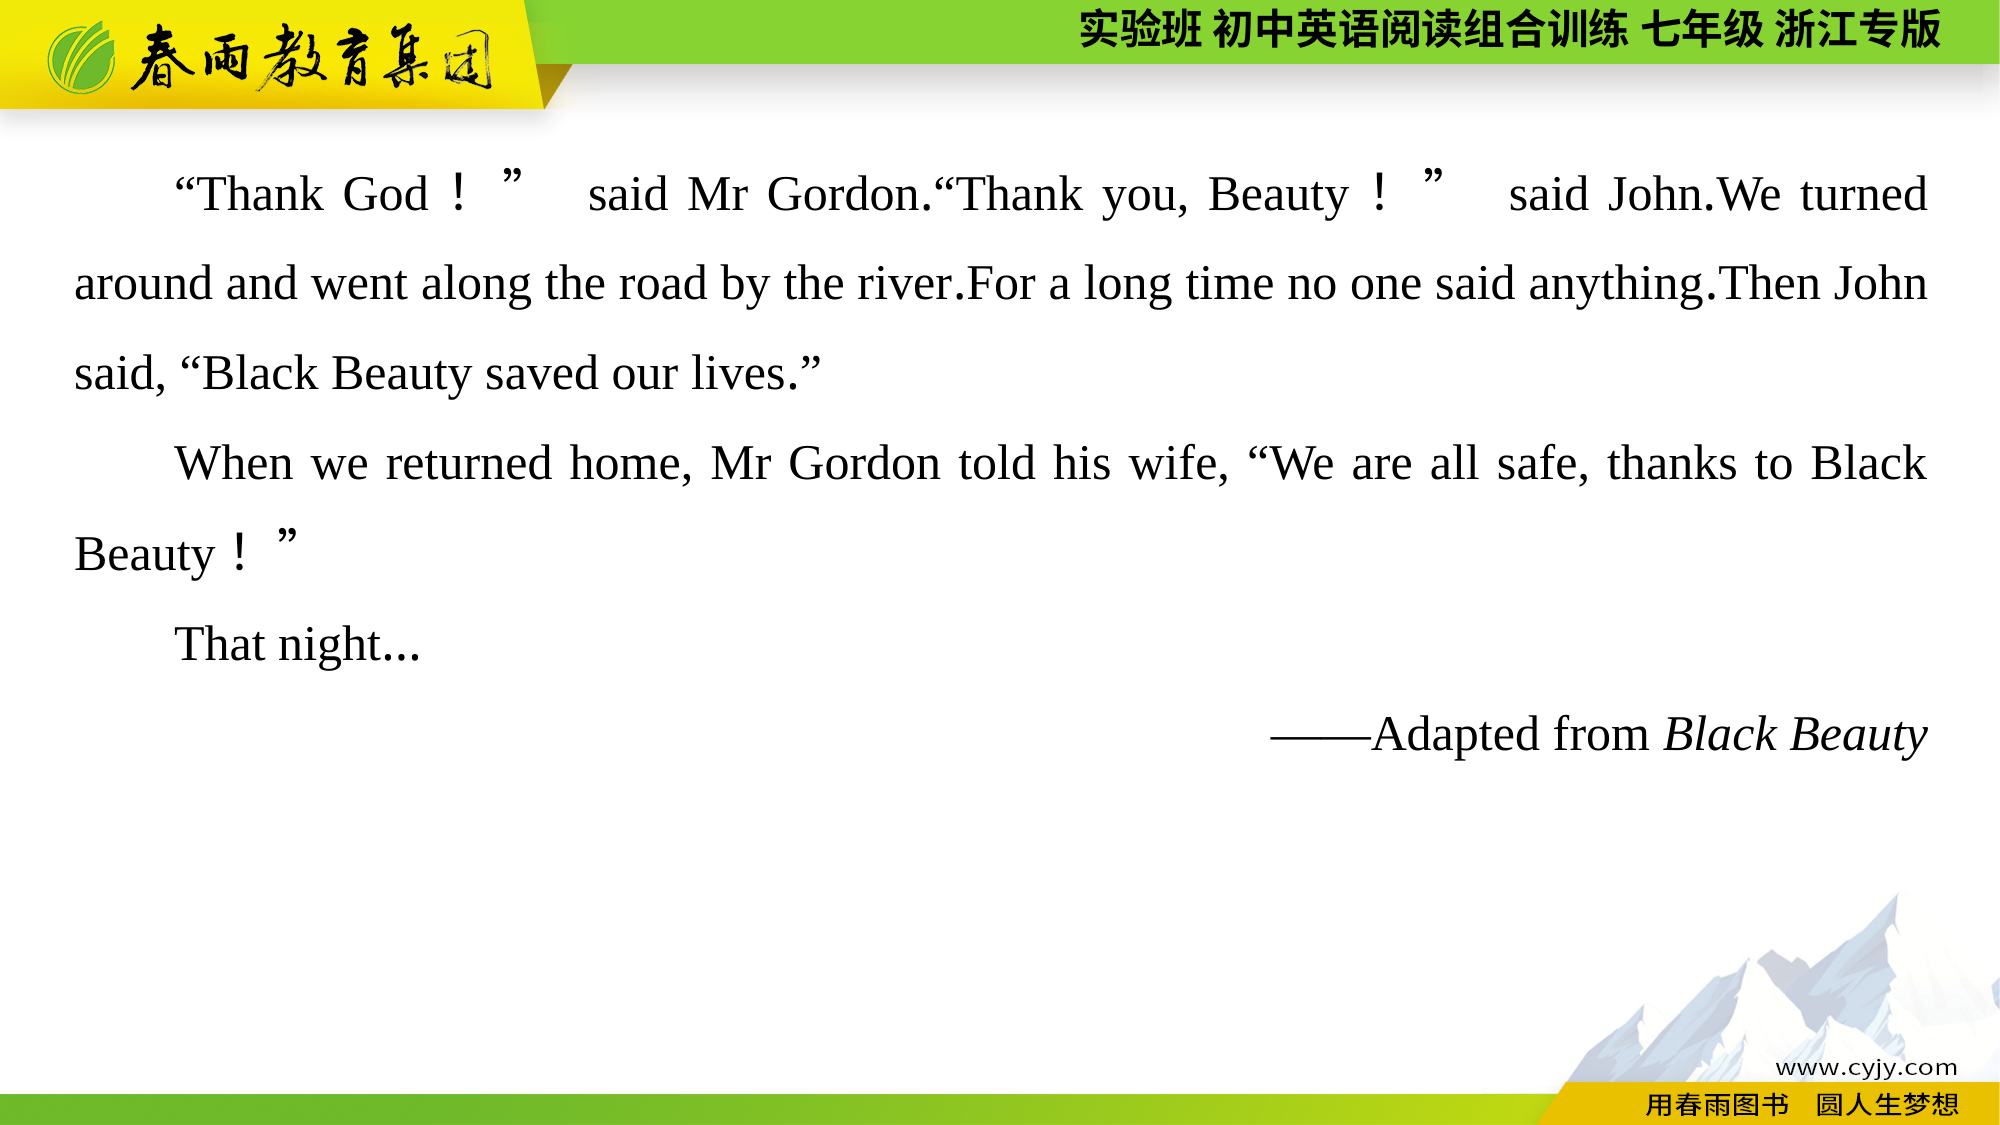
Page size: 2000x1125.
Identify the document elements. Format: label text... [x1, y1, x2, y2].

list “Thank God！” said Mr Gordon.“Thank you, Beauty！” said John.We turned around and went along the road by the river.For a long time no one said anything.Then John said, “Black Beauty saved our lives.” When we returned home, Mr Gordon told his wife, “We are all safe, thanks to Black Beauty！” That night... ——Adapted from Black Beauty [59, 122, 1944, 763]
picture [0, 0, 2000, 1125]
